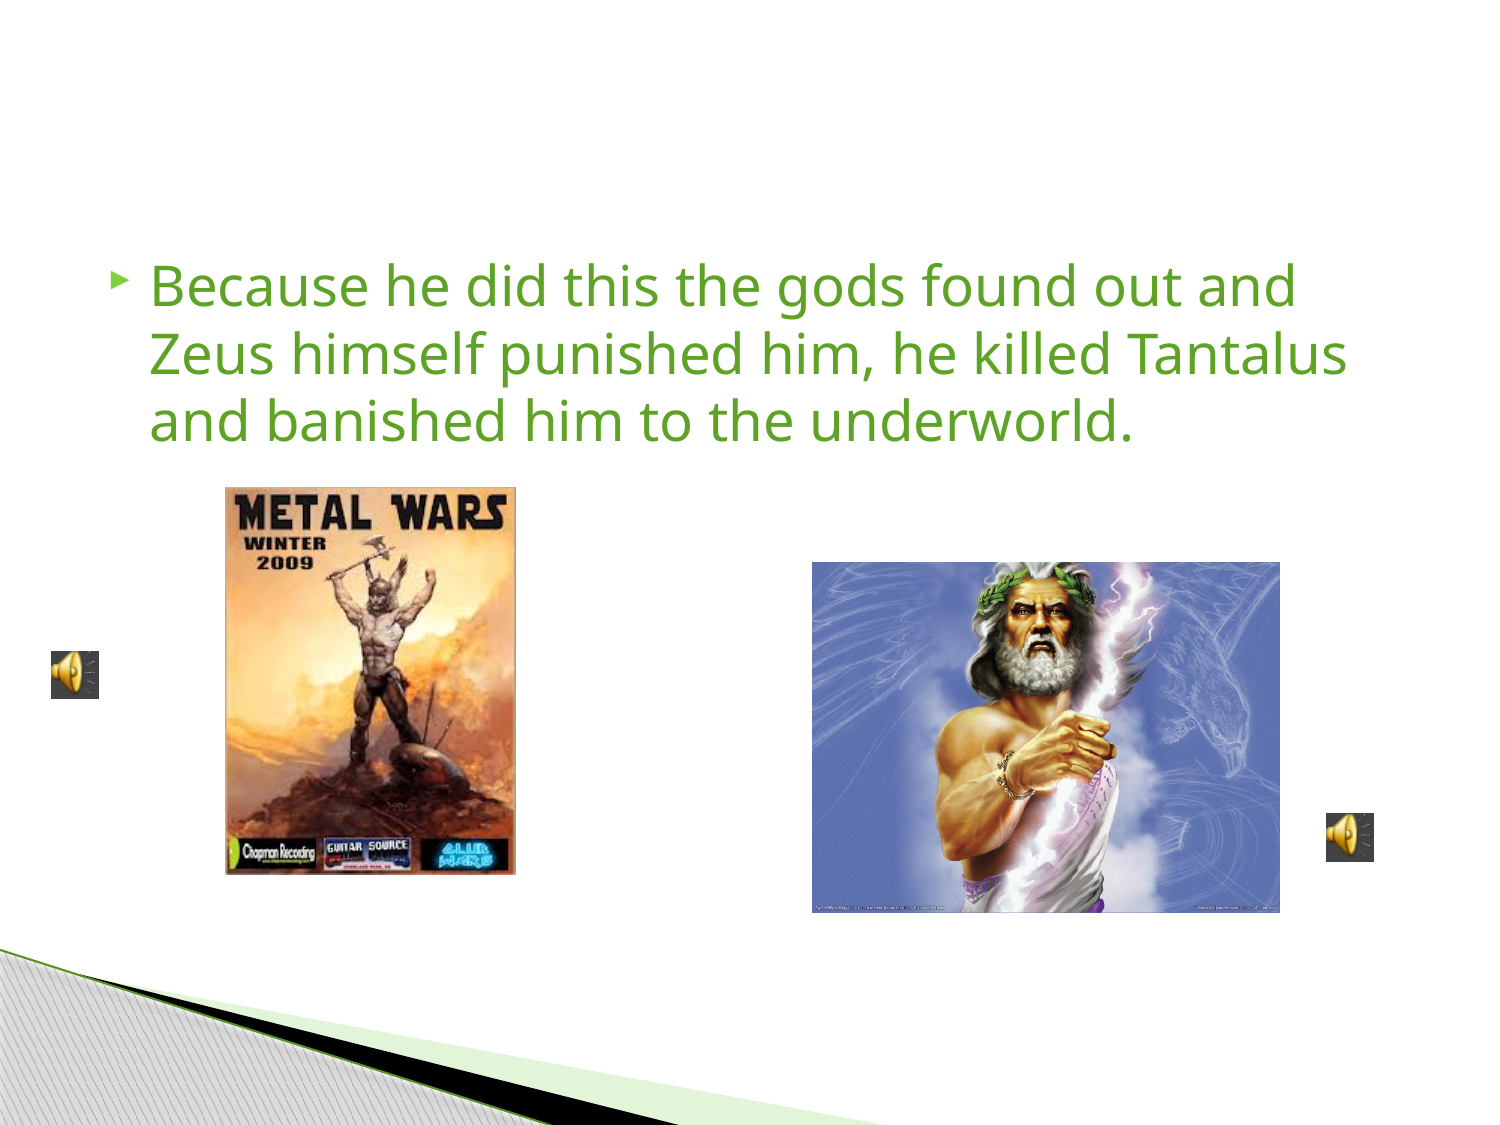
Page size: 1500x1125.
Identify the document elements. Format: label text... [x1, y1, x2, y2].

picture [1324, 812, 1376, 863]
picture [49, 649, 101, 701]
picture [812, 562, 1280, 913]
list Because he did this the gods found out and Zeus himself punished him, he killed Tantalus and banished him to the underworld. [75, 243, 1425, 986]
picture [224, 487, 516, 876]
